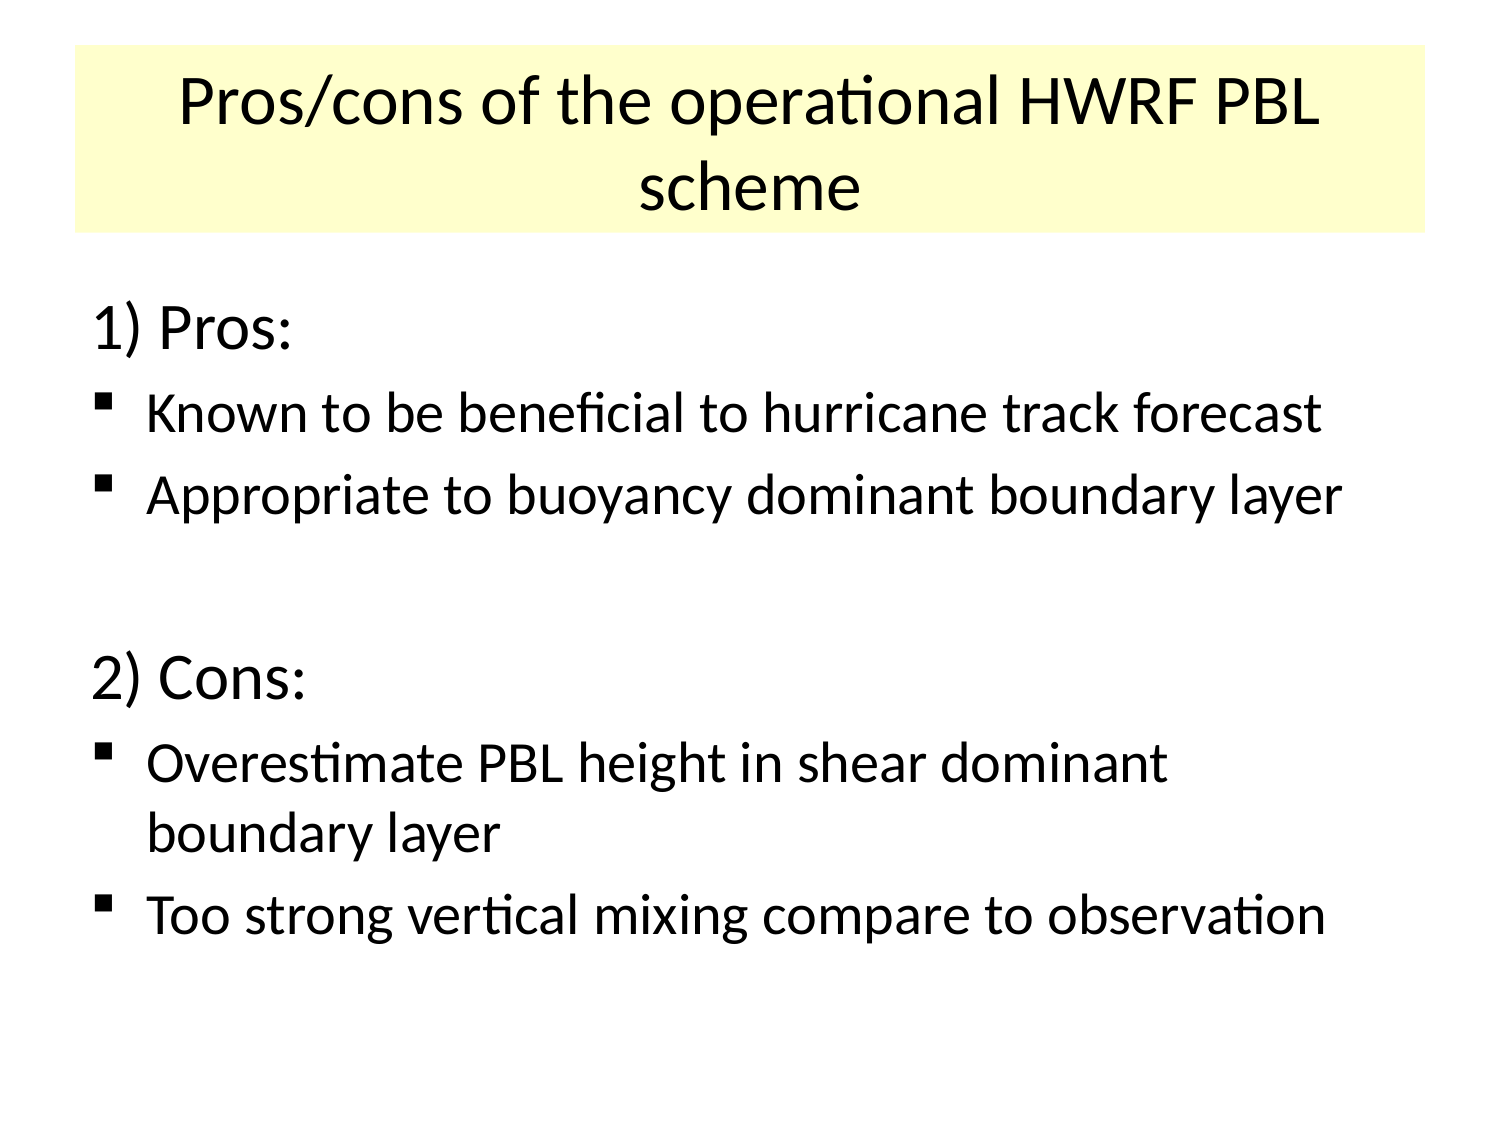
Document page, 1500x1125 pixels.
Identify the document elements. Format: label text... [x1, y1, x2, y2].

list 1) Pros: Known to be beneficial to hurricane track forecast Appropriate to buoyancy dominant boundary layer 2) Cons: Overestimate PBL height in shear dominant boundary layer Too strong vertical mixing compare to observation [75, 275, 1425, 1018]
title Pros/cons of the operational HWRF PBL scheme [75, 45, 1425, 233]
